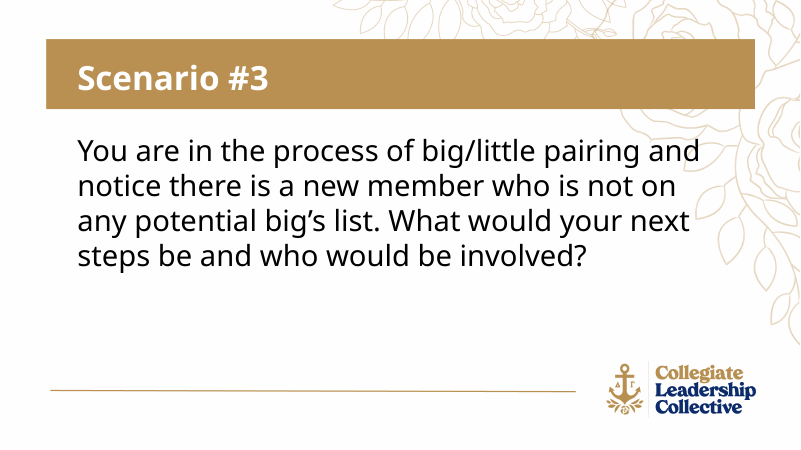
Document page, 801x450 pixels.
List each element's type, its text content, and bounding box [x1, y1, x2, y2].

list You are in the process of big/little pairing and notice there is a new member who is not on any potential big’s list. What would your next steps be and who would be involved? [62, 125, 738, 350]
picture [0, 0, 801, 450]
list Scenario #3 [62, 50, 738, 100]
